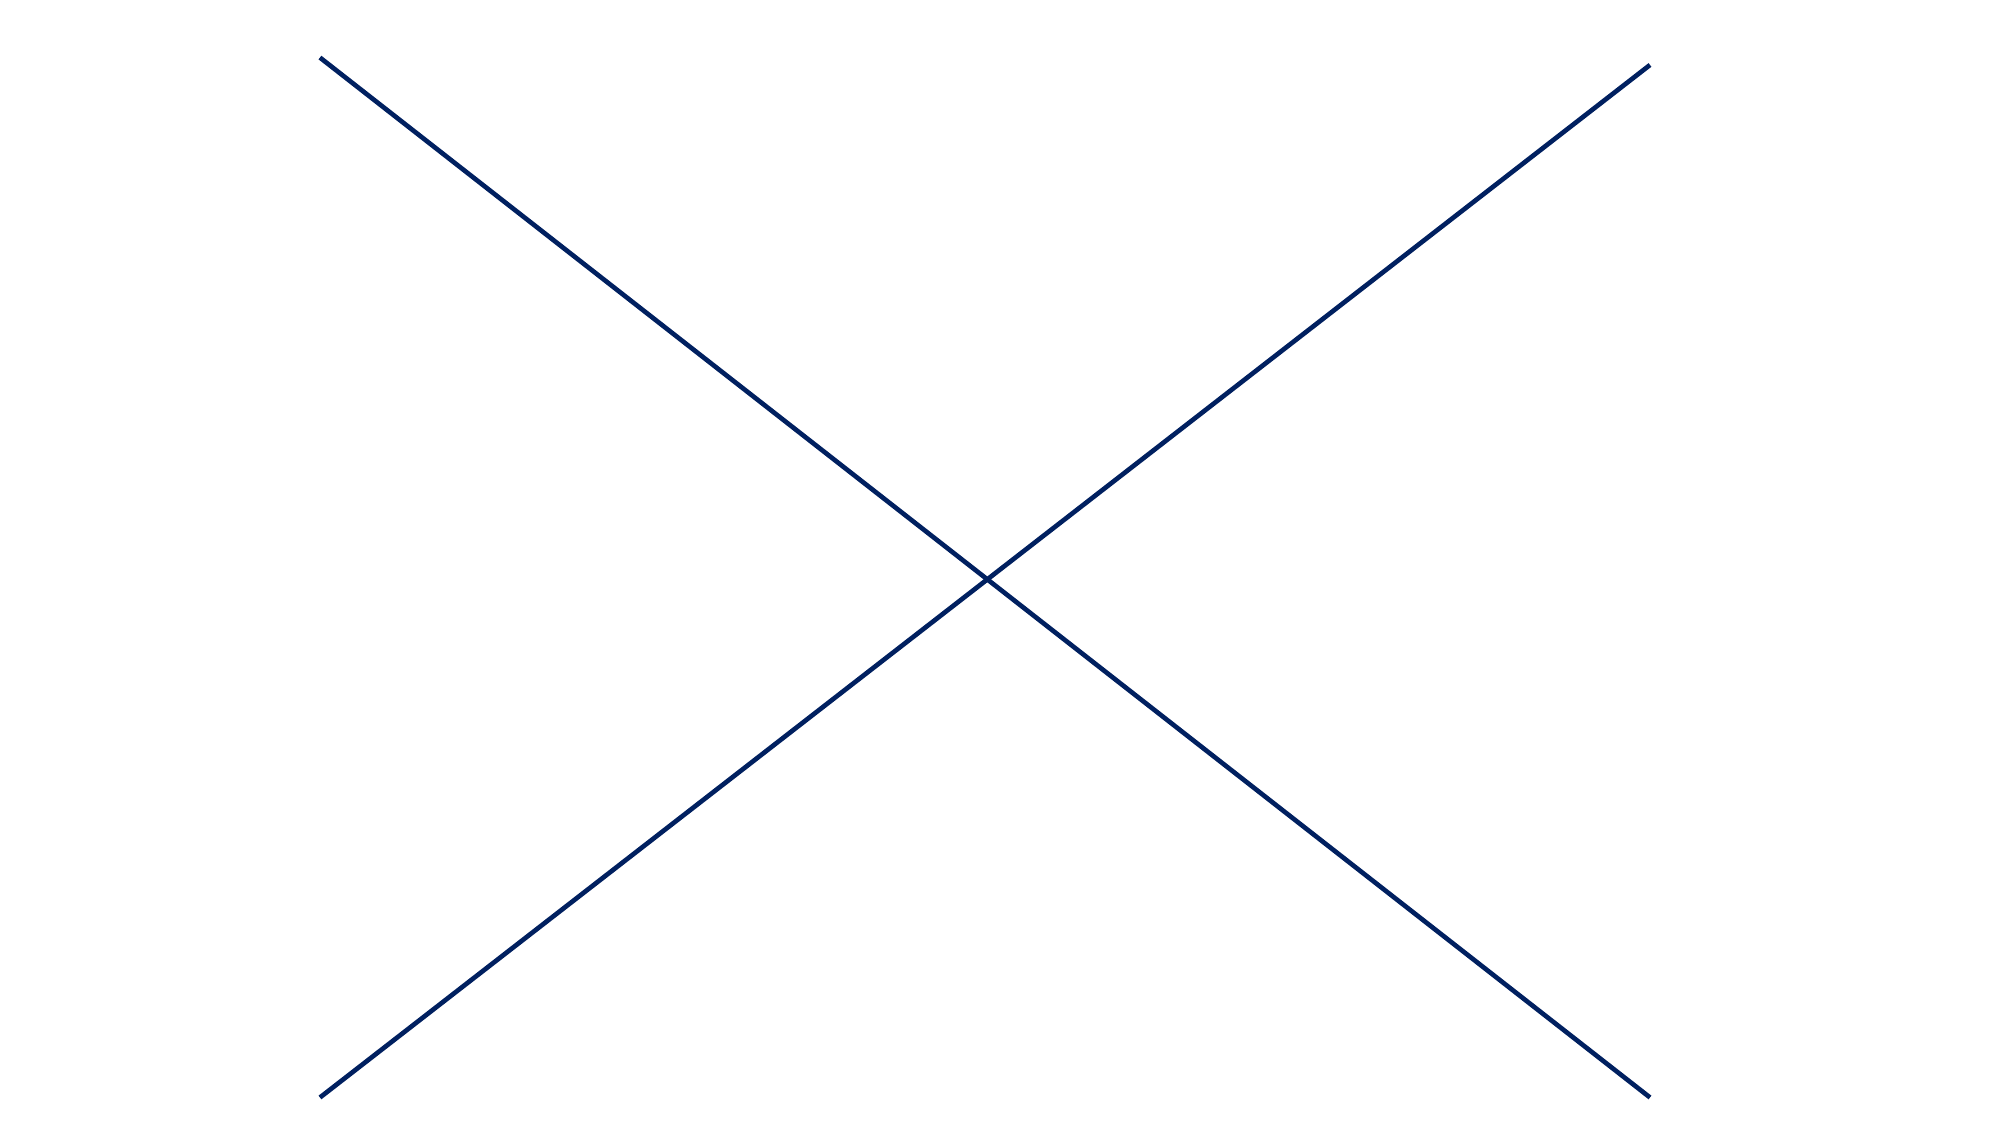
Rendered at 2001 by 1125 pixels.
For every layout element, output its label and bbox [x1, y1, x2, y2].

text_box [319, 57, 1650, 1098]
